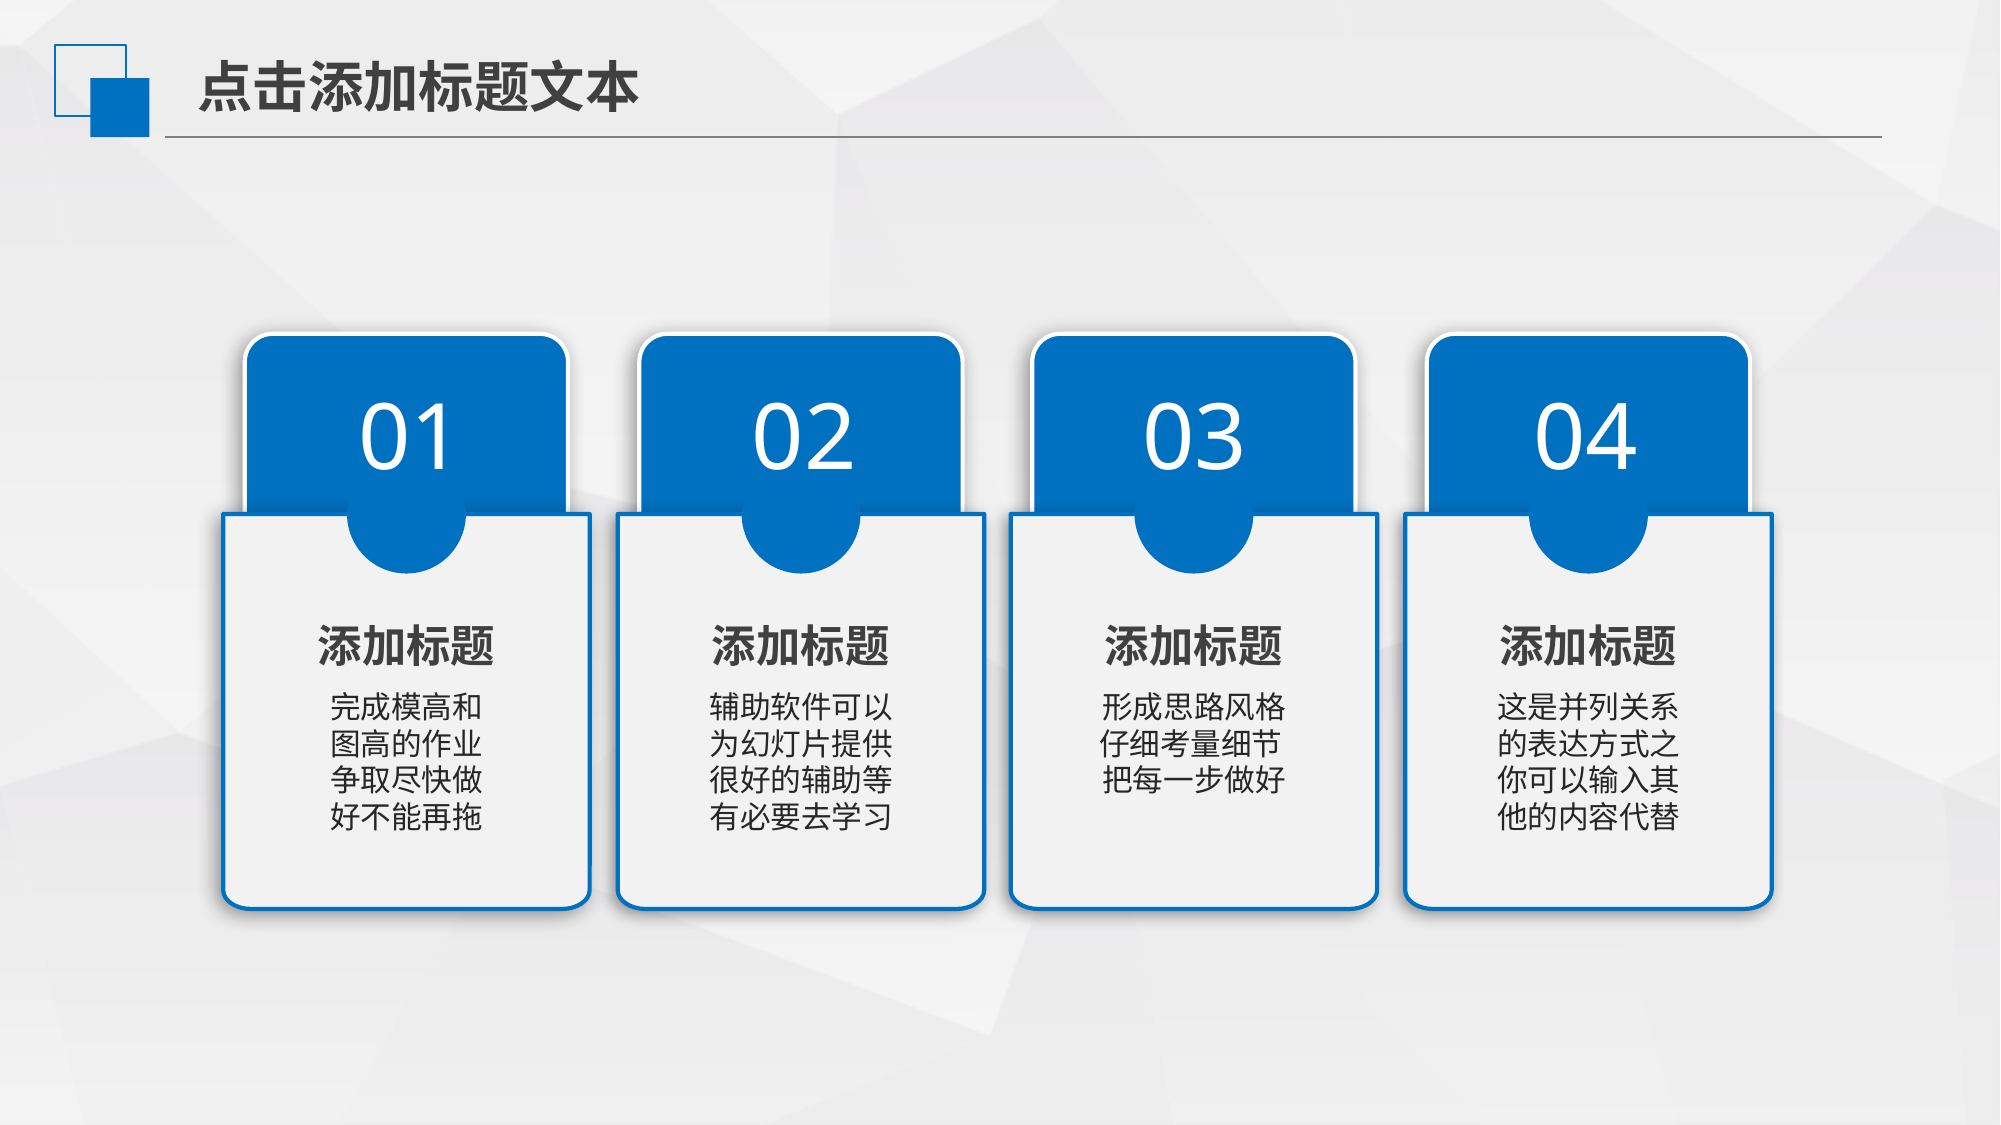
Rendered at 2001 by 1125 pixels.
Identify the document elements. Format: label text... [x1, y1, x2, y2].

picture [0, 0, 2000, 1125]
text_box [1405, 333, 1772, 910]
text_box 点击添加标题文本 [182, 44, 656, 127]
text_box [1010, 333, 1378, 910]
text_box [617, 333, 985, 910]
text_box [222, 333, 590, 910]
